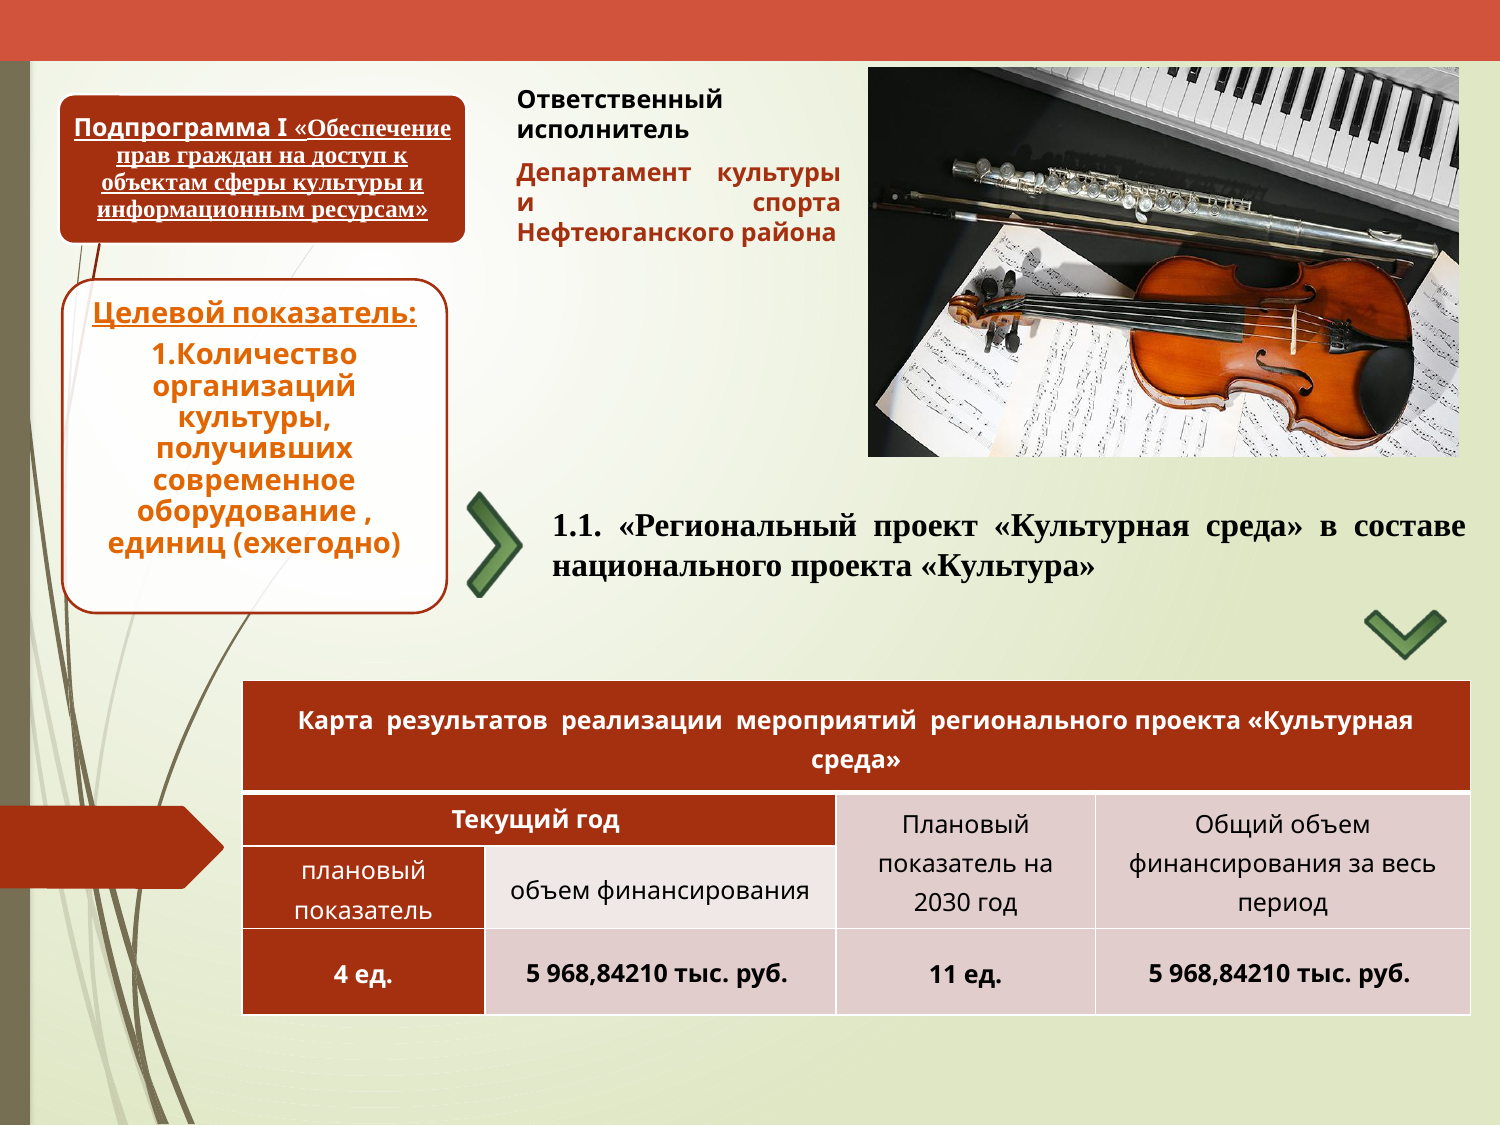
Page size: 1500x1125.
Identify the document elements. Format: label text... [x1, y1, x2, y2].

table_cell 4 ед. [243, 929, 484, 1014]
table_cell 5 968,84210 тыс. руб. [1096, 929, 1470, 1014]
table_cell плановый показатель [243, 847, 484, 928]
picture [1363, 609, 1448, 717]
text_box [0, 68, 467, 634]
text_box Ответственный исполнитель [501, 75, 863, 151]
table_cell Плановый показатель на 2030 год [837, 795, 1095, 928]
table_cell Общий объем финансирования за весь период [1096, 795, 1470, 928]
text_box 1.1. «Региональный проект «Культурная среда» в составе национального проекта «Культура» [537, 456, 1483, 591]
table_cell Текущий год [243, 795, 835, 845]
table_cell объем финансирования [486, 847, 835, 928]
picture [0, 0, 1500, 61]
table_header Карта результатов реализации мероприятий регионального проекта «Культурная среда» [243, 681, 1470, 790]
text_box Департамент культуры и спорта Нефтеюганского района [501, 149, 857, 254]
table_cell 5 968,84210 тыс. руб. [486, 929, 835, 1014]
picture [467, 485, 585, 604]
picture [867, 67, 1459, 457]
table_cell 11 ед. [837, 929, 1095, 1014]
